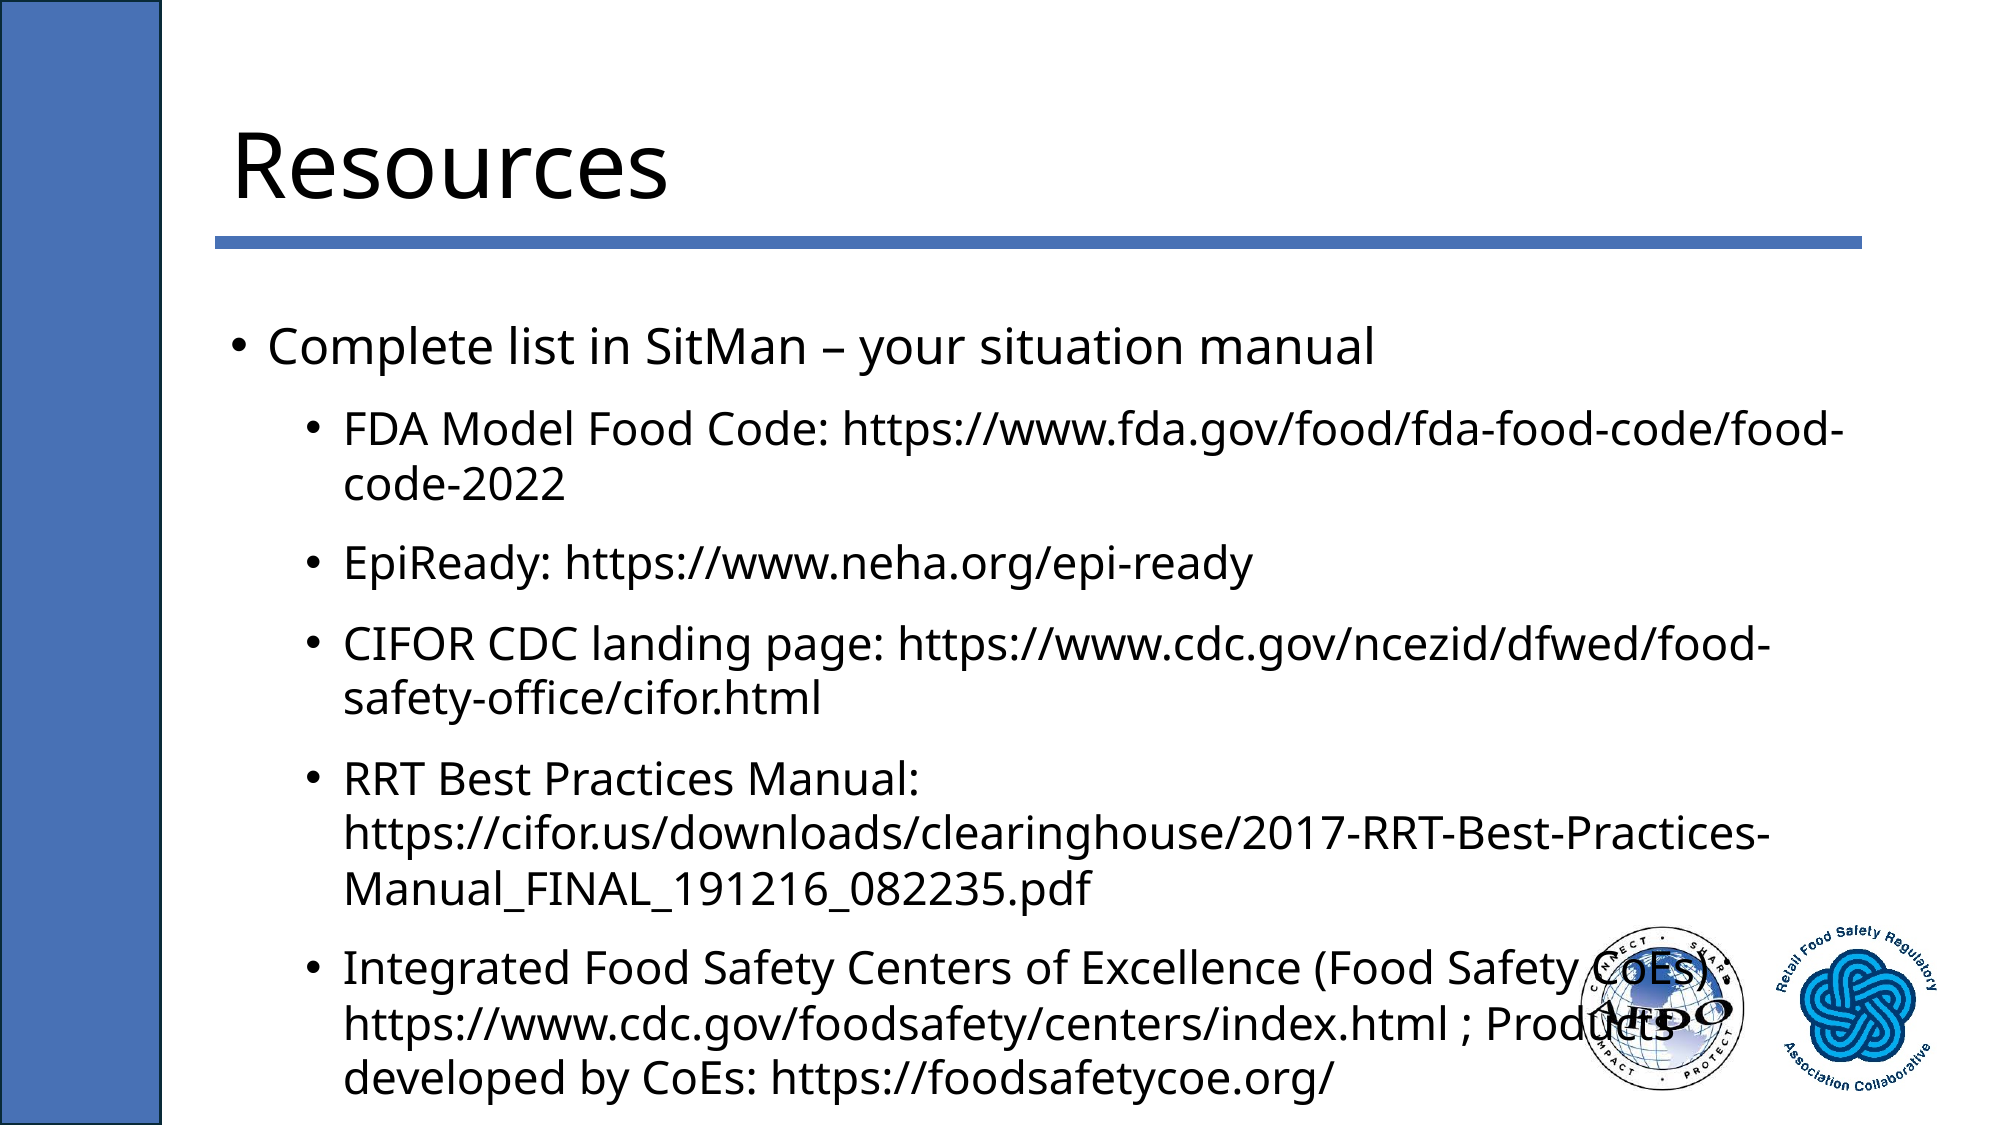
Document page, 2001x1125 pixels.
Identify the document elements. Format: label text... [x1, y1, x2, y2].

picture [1579, 1080, 1745, 1091]
list Complete list in SitMan – your situation manual FDA Model Food Code: https://www.fda.gov/food/fda-food-code/food-code-2022 EpiReady: https://www.neha.org/epi-ready CIFOR CDC landing page: https://www.cdc.gov/ncezid/dfwed/food-safety-office/cifor.html RRT Best Practices Manual: https://cifor.us/downloads/clearinghouse/2017-RRT-Best-Practices-Manual_FINAL_191216_082235.pdf Integrated Food Safety Centers of Excellence (Food Safety CoEs) : https://www.cdc.gov/foodsafety/centers/index.html ; Products developed by CoEs: https://foodsafetycoe.org/ [215, 306, 1863, 1080]
title Resources [215, 110, 1863, 227]
picture [1776, 925, 1937, 1091]
